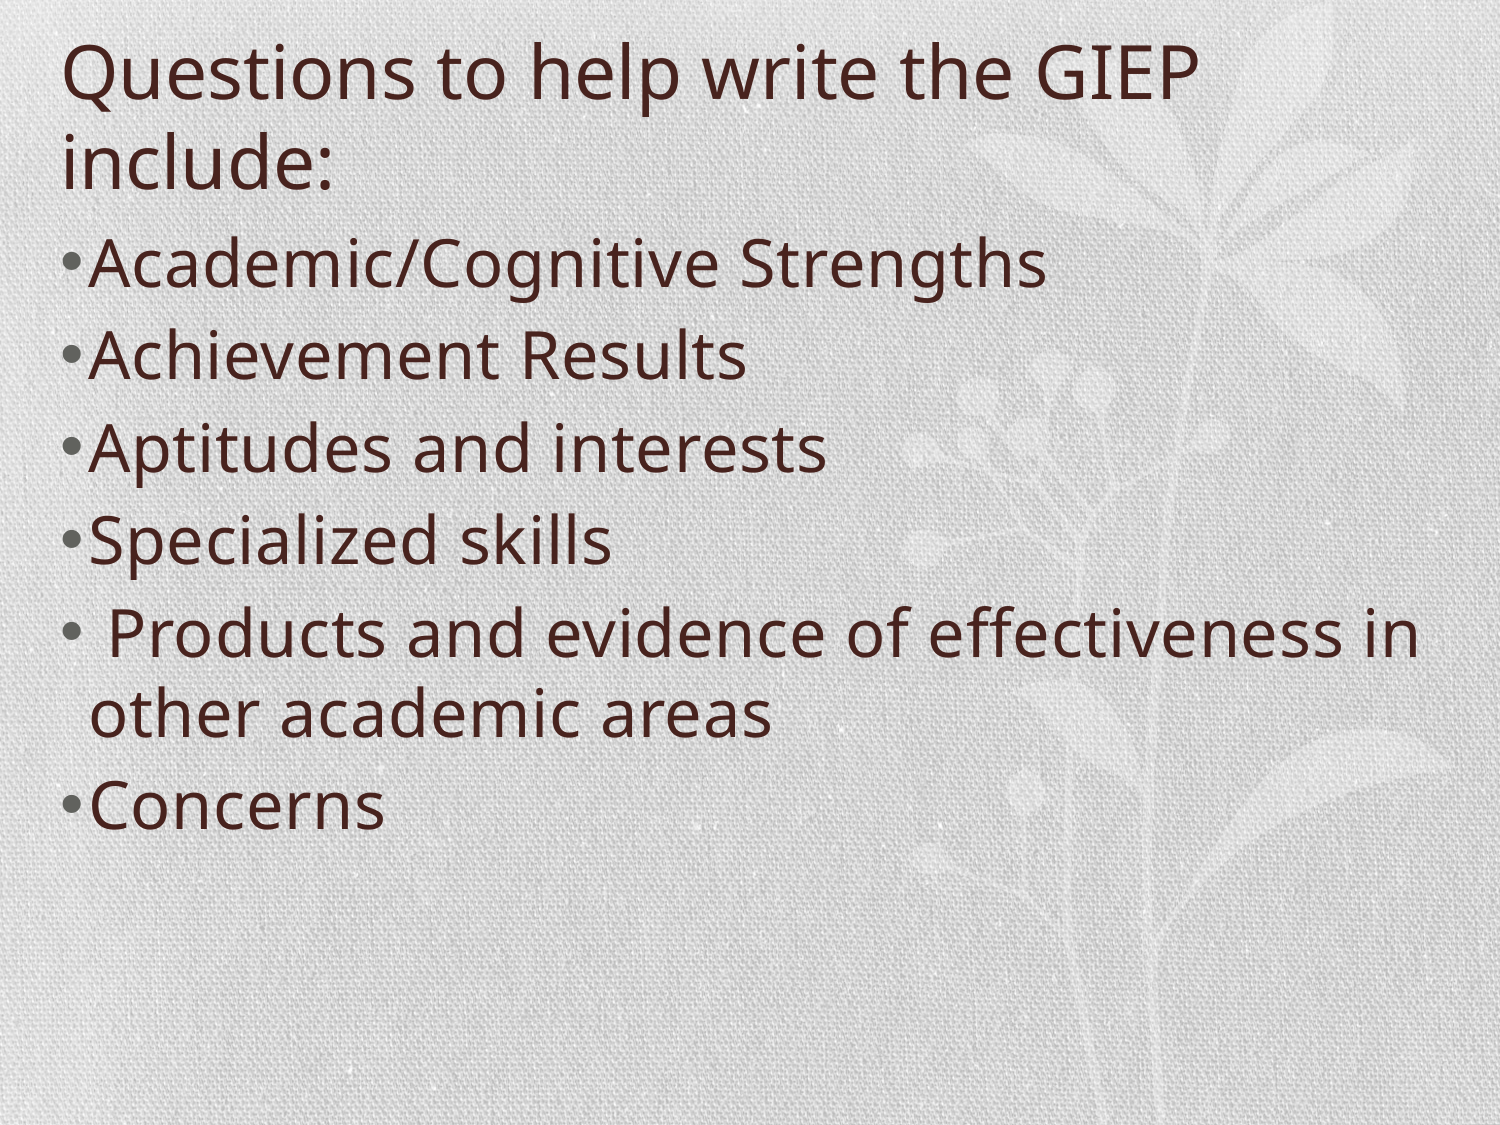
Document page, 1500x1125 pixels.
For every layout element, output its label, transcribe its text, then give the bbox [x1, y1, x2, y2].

title Questions to help write the GIEP include: [45, 37, 1455, 213]
list Academic/Cognitive Strengths Achievement Results Aptitudes and interests Specialized skills Products and evidence of effectiveness in other academic areas Concerns [45, 213, 1455, 1023]
